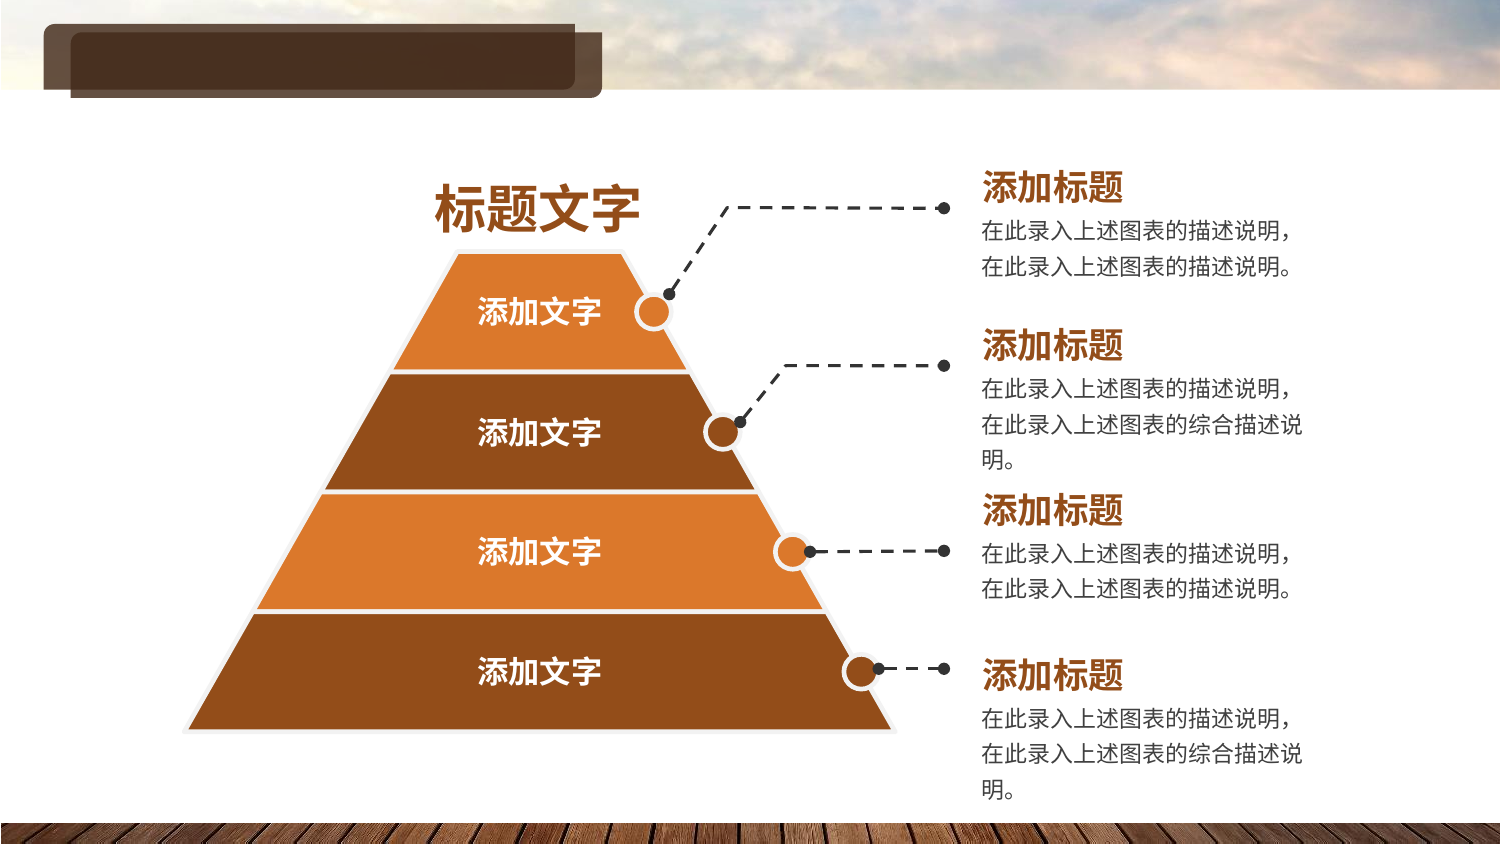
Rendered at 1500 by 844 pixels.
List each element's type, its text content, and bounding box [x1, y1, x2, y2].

picture [1, 0, 1500, 89]
text_box 添加文字 [363, 529, 716, 574]
text_box 添加标题 [970, 159, 1136, 202]
text_box [663, 284, 676, 301]
text_box 在此录入上述图表的描述说明，在此录入上述图表的综合描述说明。 [970, 360, 1338, 479]
text_box [321, 371, 759, 491]
text_box 在此录入上述图表的描述说明，在此录入上述图表的描述说明。 [970, 525, 1338, 609]
text_box 在此录入上述图表的描述说明，在此录入上述图表的综合描述说明。 [970, 690, 1338, 809]
text_box 在此录入上述图表的描述说明，在此录入上述图表的描述说明。 [970, 202, 1338, 286]
text_box [937, 202, 951, 215]
text_box 添加标题 [970, 482, 1136, 525]
text_box [775, 534, 809, 570]
text_box [734, 412, 748, 429]
text_box 添加标题 [970, 317, 1136, 360]
text_box [937, 359, 951, 372]
picture [1, 823, 1500, 844]
text_box 添加文字 [363, 648, 716, 694]
text_box 添加文字 [405, 409, 675, 455]
text_box [184, 611, 896, 732]
text_box [705, 414, 741, 450]
text_box [636, 294, 672, 330]
text_box [389, 310, 691, 371]
text_box 添加标题 [970, 647, 1136, 690]
text_box [436, 251, 644, 289]
text_box 添加文字 [424, 289, 655, 334]
text_box [843, 654, 879, 690]
text_box [253, 491, 827, 611]
text_box 标题文字 [423, 171, 655, 245]
